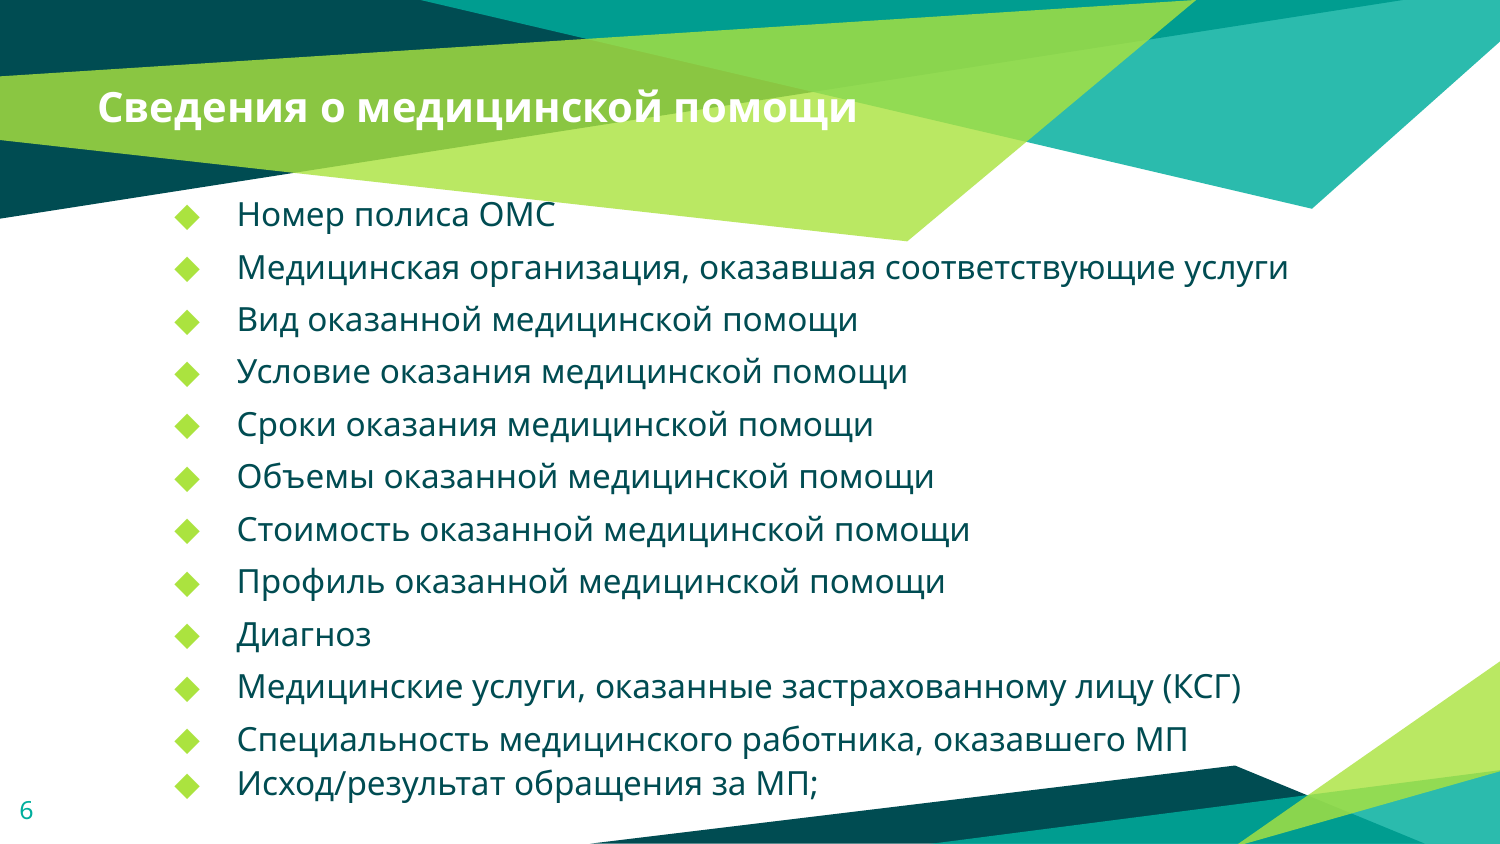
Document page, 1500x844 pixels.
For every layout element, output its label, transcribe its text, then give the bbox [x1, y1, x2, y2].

slide_number 6 [4, 779, 95, 844]
title Сведения о медицинской помощи [82, 65, 1292, 206]
list Номер полиса ОМС Медицинская организация, оказавшая соответствующие услуги Вид оказанной медицинской помощи Условие оказания медицинской помощи Сроки оказания медицинской помощи Объемы оказанной медицинской помощи Стоимость оказанной медицинской помощи Профиль оказанной медицинской помощи Диагноз Медицинские услуги, оказанные застрахованному лицу (КСГ) Специальность медицинского работника, оказавшего МП Исход/результат обращения за МП; [146, 178, 1356, 831]
